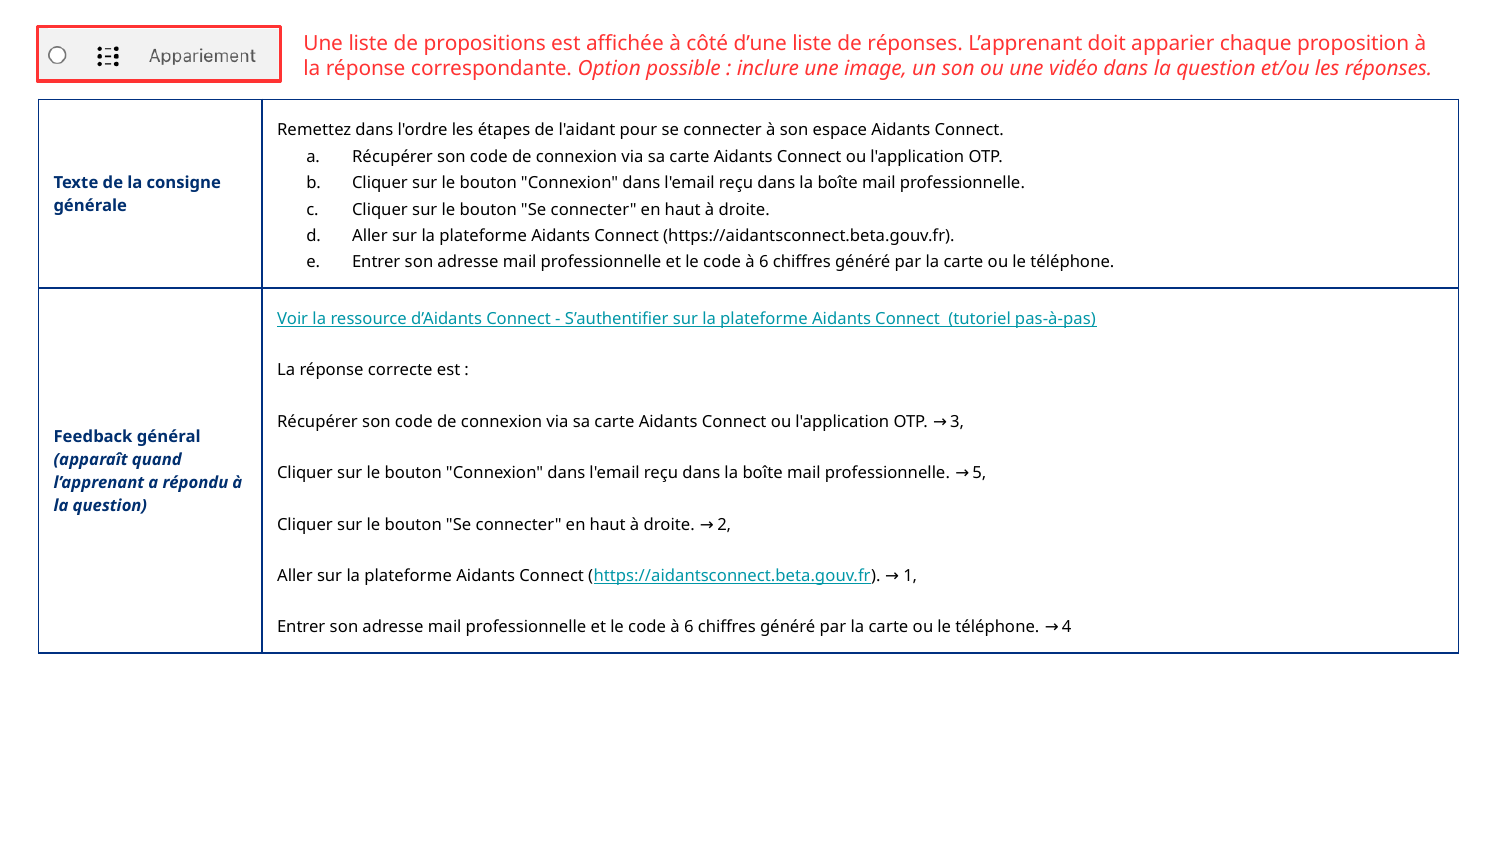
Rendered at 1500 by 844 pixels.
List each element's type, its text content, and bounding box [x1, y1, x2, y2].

picture [38, 27, 279, 80]
table_cell Voir la ressource d’Aidants Connect - S’authentifier sur la plateforme Aidants Connect (tutoriel pas-à-pas) La réponse correcte est : Récupérer son code de connexion via sa carte Aidants Connect ou l'application OTP. → 3, Cliquer sur le bouton "Connexion" dans l'email reçu dans la boîte mail professionnelle. → 5, Cliquer sur le bouton "Se connecter" en haut à droite. → 2, Aller sur la plateforme Aidants Connect (https://aidantsconnect.beta.gouv.fr). → 1, Entrer son adresse mail professionnelle et le code à 6 chiffres généré par la carte ou le téléphone. → 4 [263, 289, 1458, 652]
table_cell Feedback général (apparaît quand l’apprenant a répondu à la question) [39, 289, 261, 652]
table_header Texte de la consigne générale [39, 100, 261, 287]
table_header Remettez dans l'ordre les étapes de l'aidant pour se connecter à son espace Aidants Connect. Récupérer son code de connexion via sa carte Aidants Connect ou l'application OTP. Cliquer sur le bouton "Connexion" dans l'email reçu dans la boîte mail professionnelle. Cliquer sur le bouton "Se connecter" en haut à droite. Aller sur la plateforme Aidants Connect (https://aidantsconnect.beta.gouv.fr). Entrer son adresse mail professionnelle et le code à 6 chiffres généré par la carte ou le téléphone. [263, 100, 1458, 287]
text_box Une liste de propositions est affichée à côté d’une liste de réponses. L’apprenant doit apparier chaque proposition à la réponse correspondante. Option possible : inclure une image, un son ou une vidéo dans la question et/ou les réponses. [288, 14, 1459, 106]
